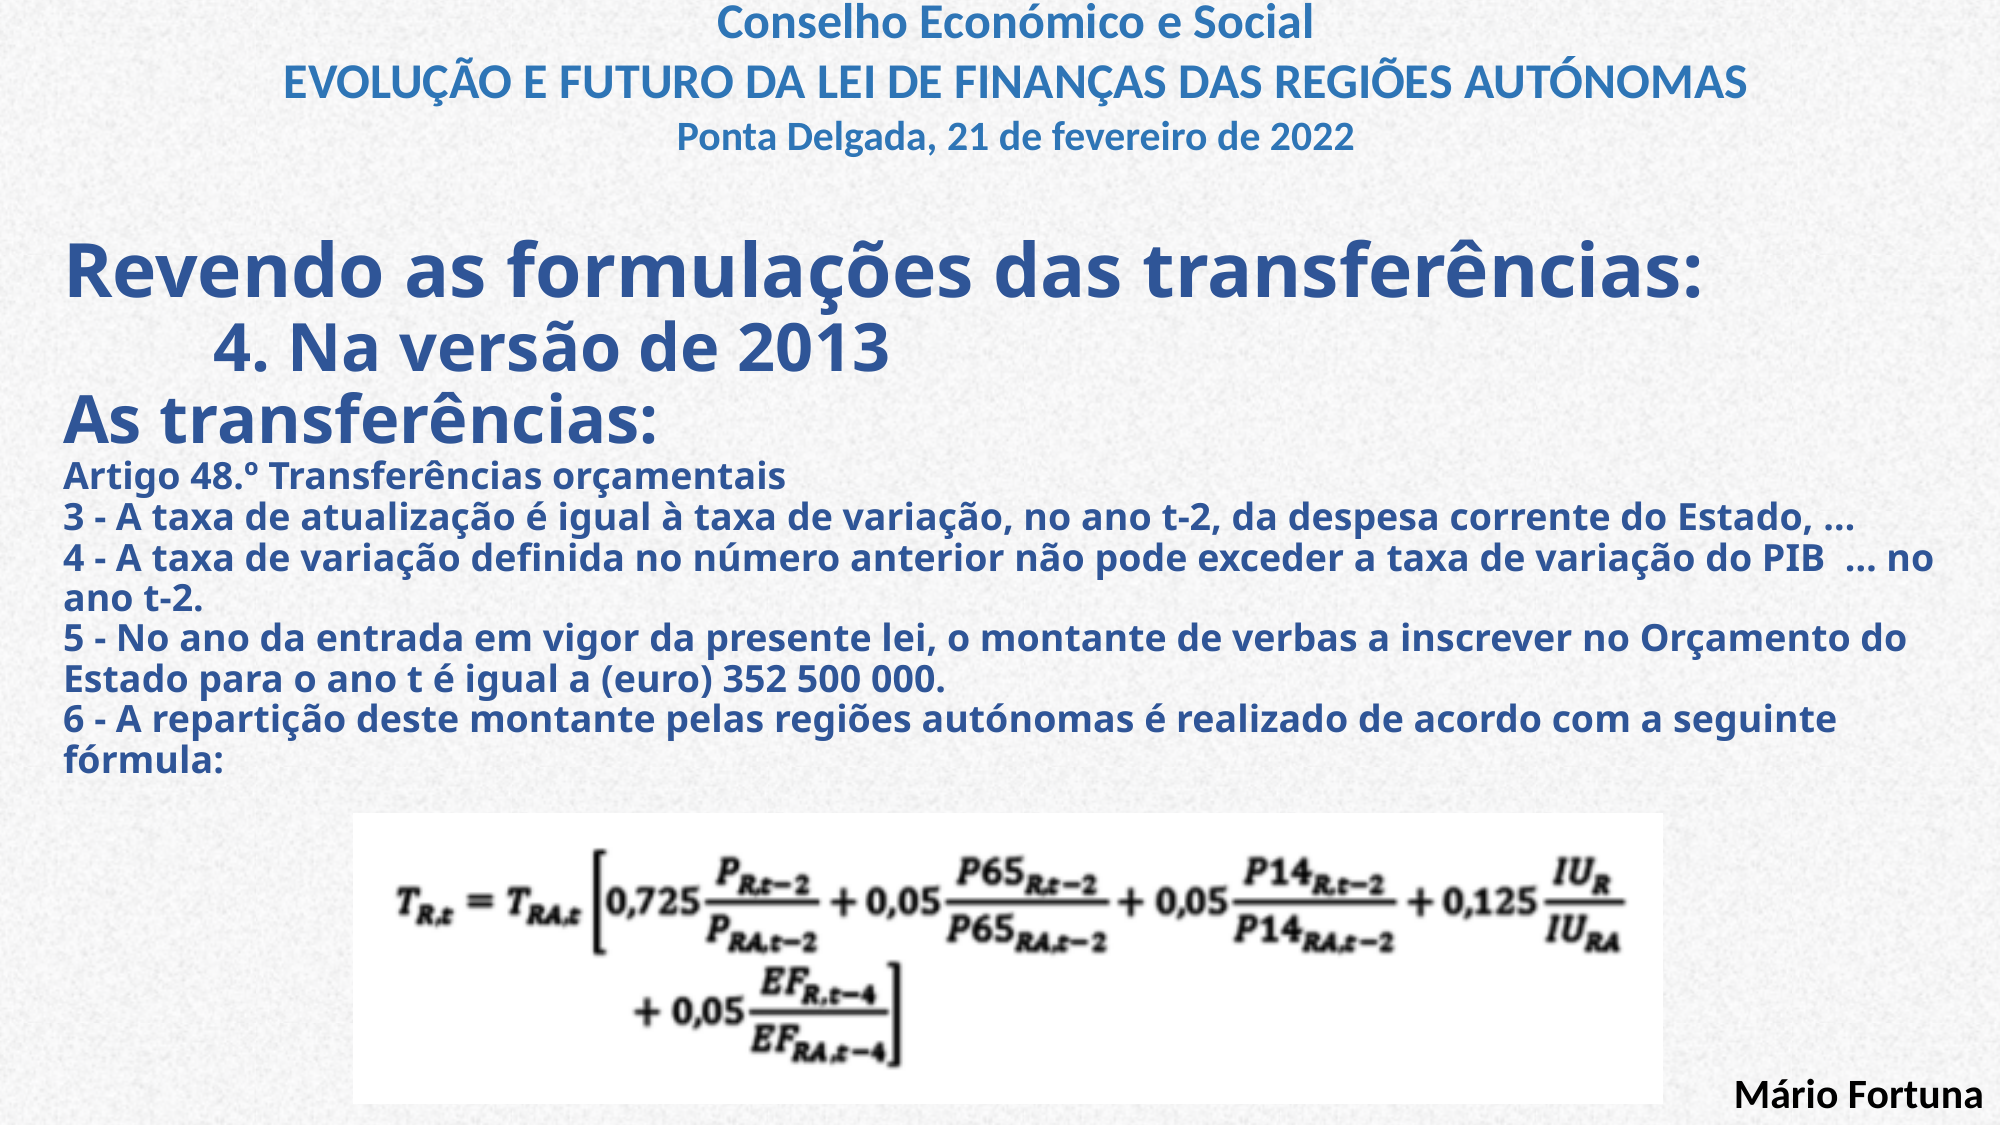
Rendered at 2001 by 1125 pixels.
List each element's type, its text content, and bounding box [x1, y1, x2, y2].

text_box Conselho Económico e Social EVOLUÇÃO E FUTURO DA LEI DE FINANÇAS DAS REGIÕES AUTÓNOMAS Ponta Delgada, 21 de fevereiro de 2022 [16, 0, 2000, 167]
title Revendo as formulações das transferências: 4. Na versão de 2013 As transferências: Artigo 48.º Transferências orçamentais 3 - A taxa de atualização é igual à taxa de variação, no ano t-2, da despesa corrente do Estado, … 4 - A taxa de variação definida no número anterior não pode exceder a taxa de variação do PIB … no ano t-2. 5 - No ano da entrada em vigor da presente lei, o montante de verbas a inscrever no Orçamento do Estado para o ano t é igual a (euro) 352 500 000. 6 - A repartição deste montante pelas regiões autónomas é realizado de acordo com a seguinte fórmula: [48, 168, 1984, 789]
picture [353, 813, 1663, 1104]
text_box Mário Fortuna [1719, 1059, 1999, 1125]
